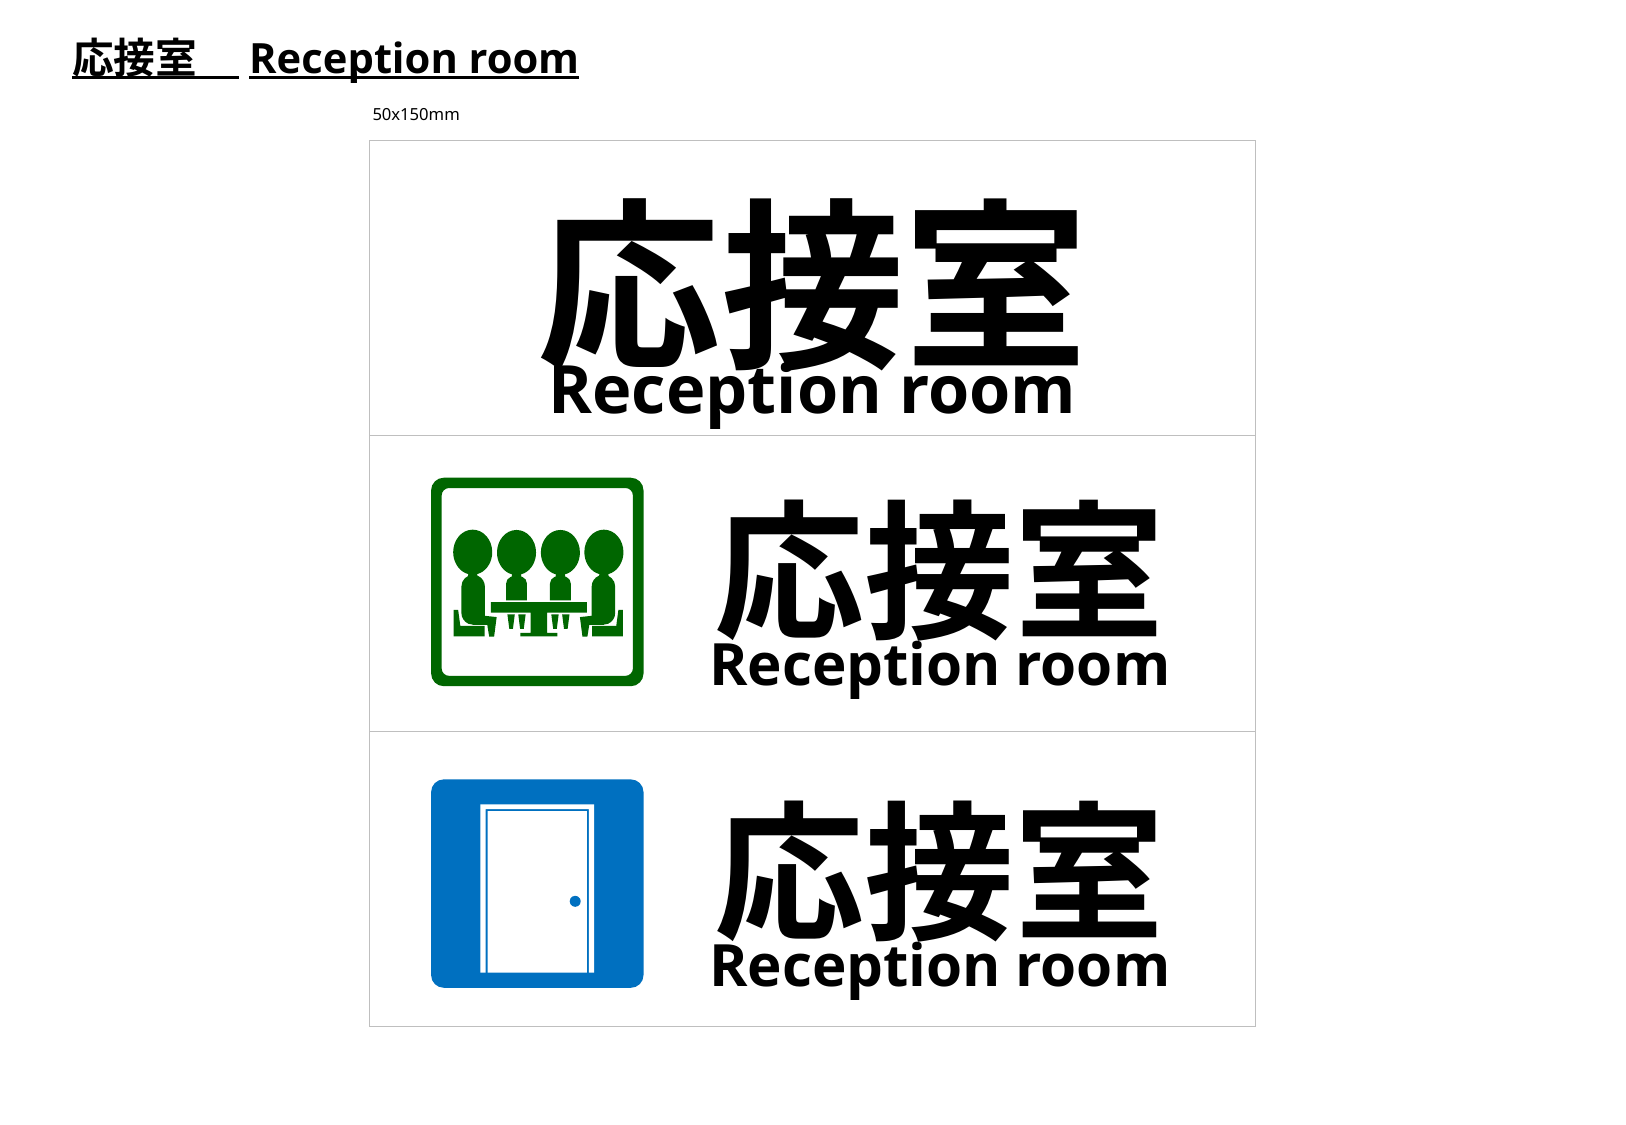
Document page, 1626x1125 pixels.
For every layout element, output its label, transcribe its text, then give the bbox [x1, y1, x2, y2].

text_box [431, 779, 644, 988]
text_box 応接室 [697, 771, 1183, 967]
text_box [368, 730, 1256, 1027]
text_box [431, 477, 644, 687]
text_box 50x150mm [372, 103, 461, 125]
text_box 応接室 Reception room [57, 24, 595, 89]
text_box 応接室 [522, 164, 1103, 399]
text_box Reception room [533, 339, 1092, 435]
text_box Reception room [694, 921, 1186, 1006]
text_box [368, 139, 1256, 435]
text_box [368, 435, 1256, 730]
text_box 応接室 [697, 470, 1183, 665]
text_box Reception room [694, 619, 1186, 705]
